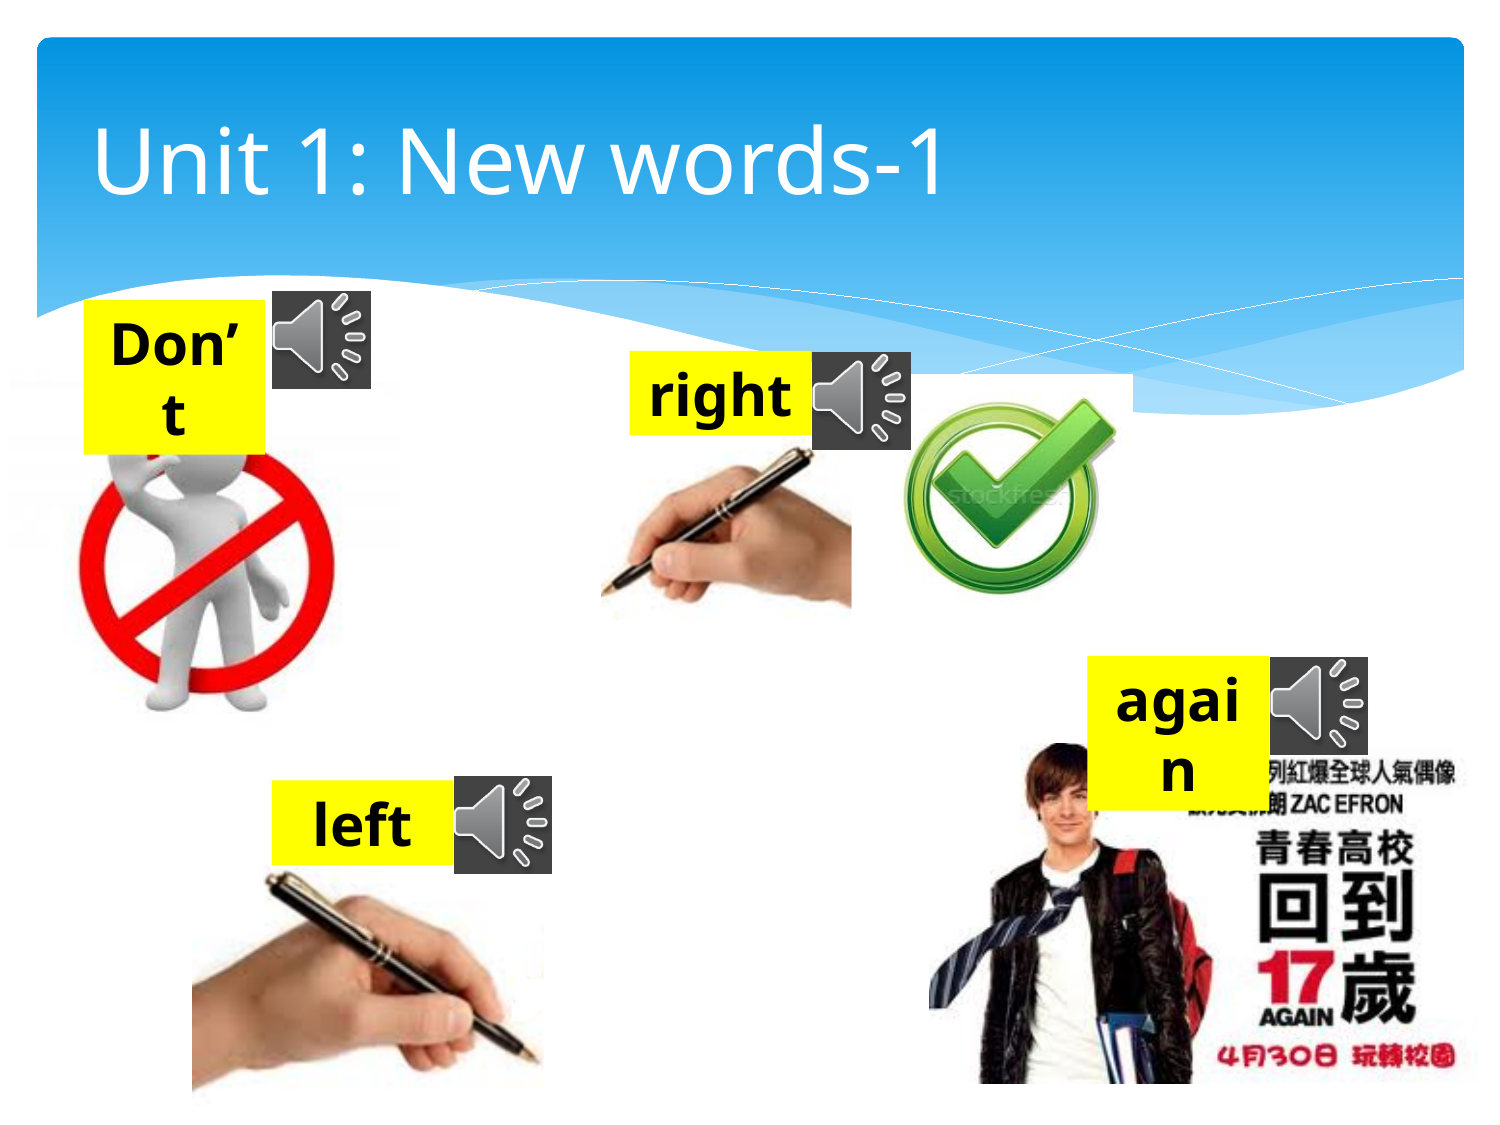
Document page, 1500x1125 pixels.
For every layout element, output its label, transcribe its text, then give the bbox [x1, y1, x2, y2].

picture [929, 743, 1478, 1085]
picture [192, 792, 551, 1106]
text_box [1269, 655, 1370, 757]
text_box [452, 774, 554, 876]
title Unit 1: New words-1 [74, 55, 1426, 262]
picture [9, 367, 399, 757]
text_box Don’t [83, 299, 265, 366]
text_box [271, 289, 372, 391]
text_box right [629, 350, 809, 420]
text_box left [271, 780, 447, 790]
picture [600, 422, 855, 620]
picture [887, 373, 1134, 620]
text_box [811, 350, 912, 451]
text_box again [1087, 655, 1268, 742]
